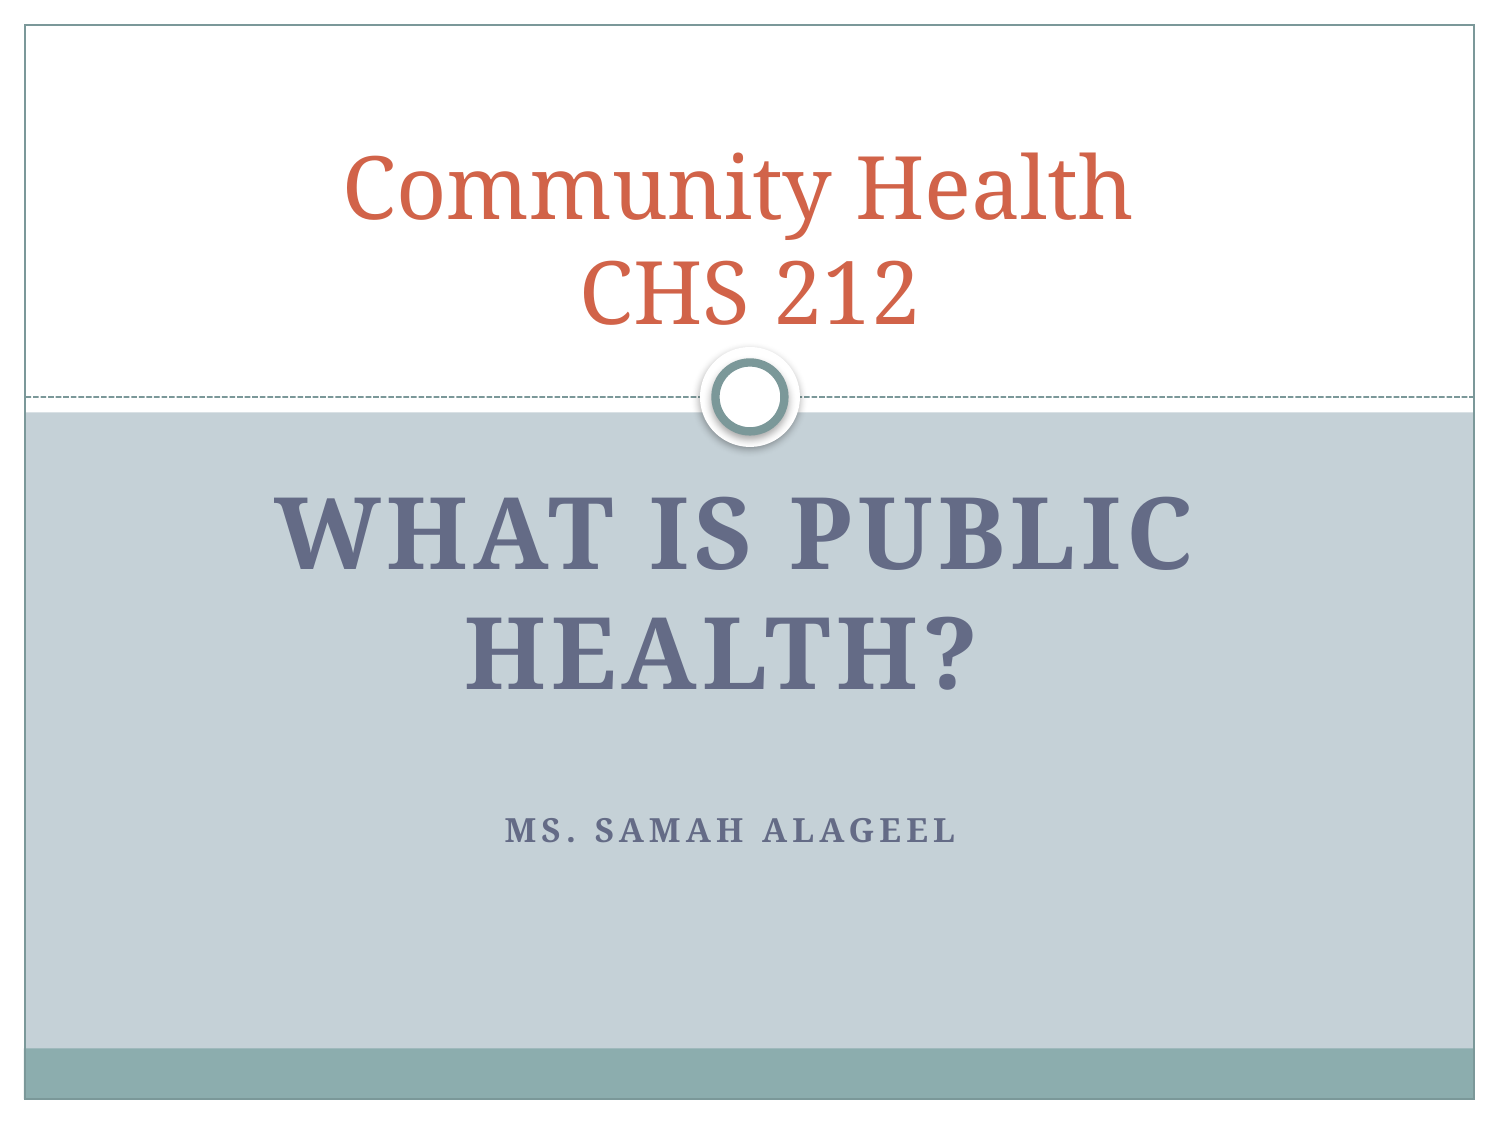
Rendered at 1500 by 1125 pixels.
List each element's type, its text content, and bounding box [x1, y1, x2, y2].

title Community Health CHS 212 [112, 62, 1388, 350]
subtitle What is Public Health? Ms. Samah Alageel [199, 462, 1275, 938]
